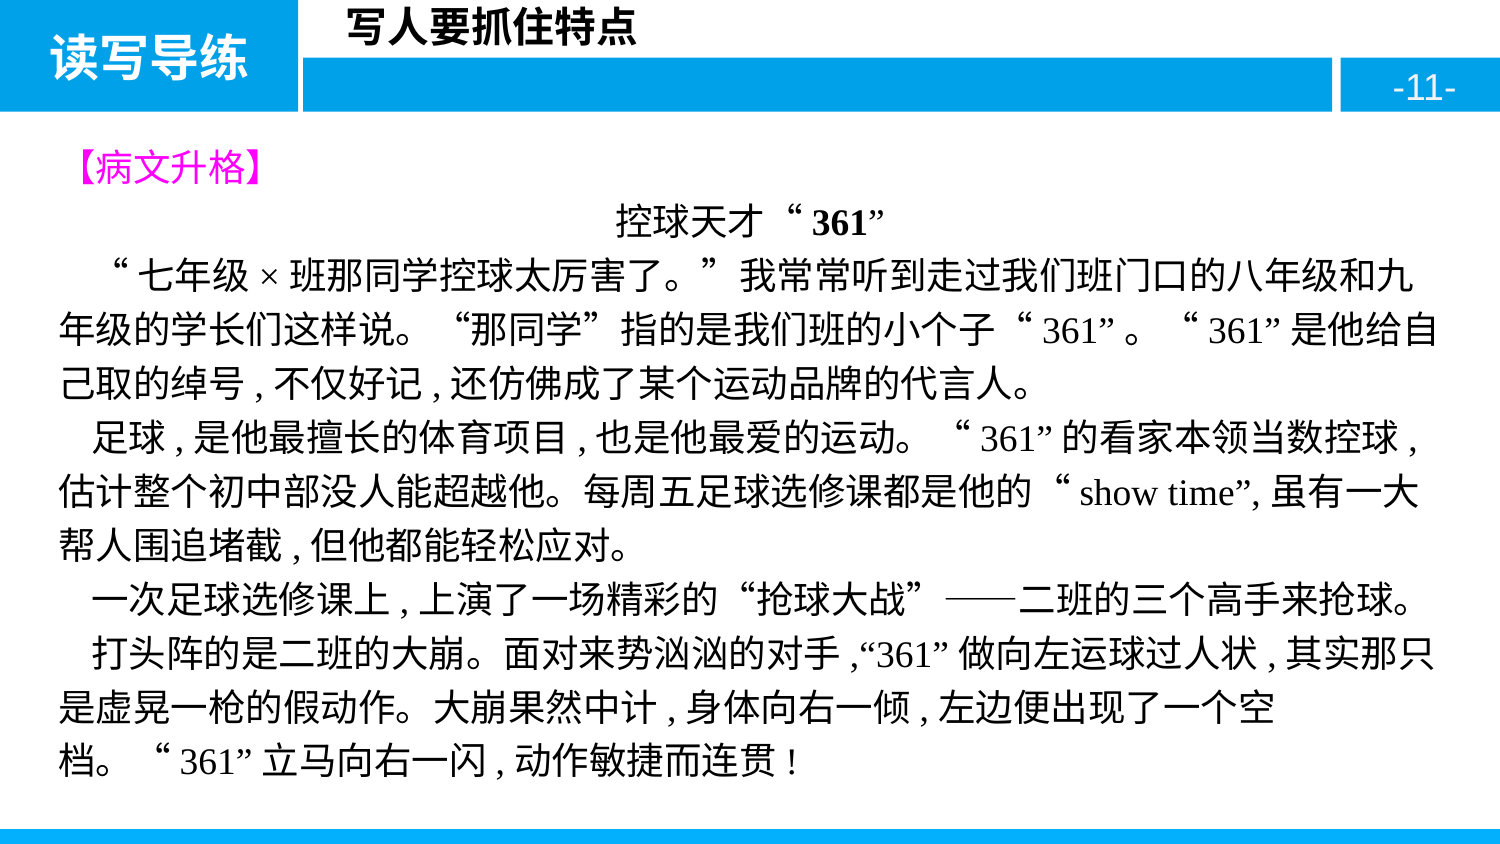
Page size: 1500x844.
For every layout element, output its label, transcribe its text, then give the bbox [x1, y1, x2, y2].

text_box 【病文升格】 控球天才“361” “七年级×班那同学控球太厉害了。”我常常听到走过我们班门口的八年级和九年级的学长们这样说。“那同学”指的是我们班的小个子“361”。“361”是他给自己取的绰号,不仅好记,还仿佛成了某个运动品牌的代言人。 足球,是他最擅长的体育项目,也是他最爱的运动。“361”的看家本领当数控球,估计整个初中部没人能超越他。每周五足球选修课都是他的“show time”,虽有一大帮人围追堵截,但他都能轻松应对。 一次足球选修课上,上演了一场精彩的“抢球大战”——二班的三个高手来抢球。 打头阵的是二班的大崩。面对来势汹汹的对手,“361”做向左运球过人状,其实那只是虚晃一枪的假动作。大崩果然中计,身体向右一倾,左边便出现了一个空档。“361”立马向右一闪,动作敏捷而连贯! [46, 129, 1454, 789]
